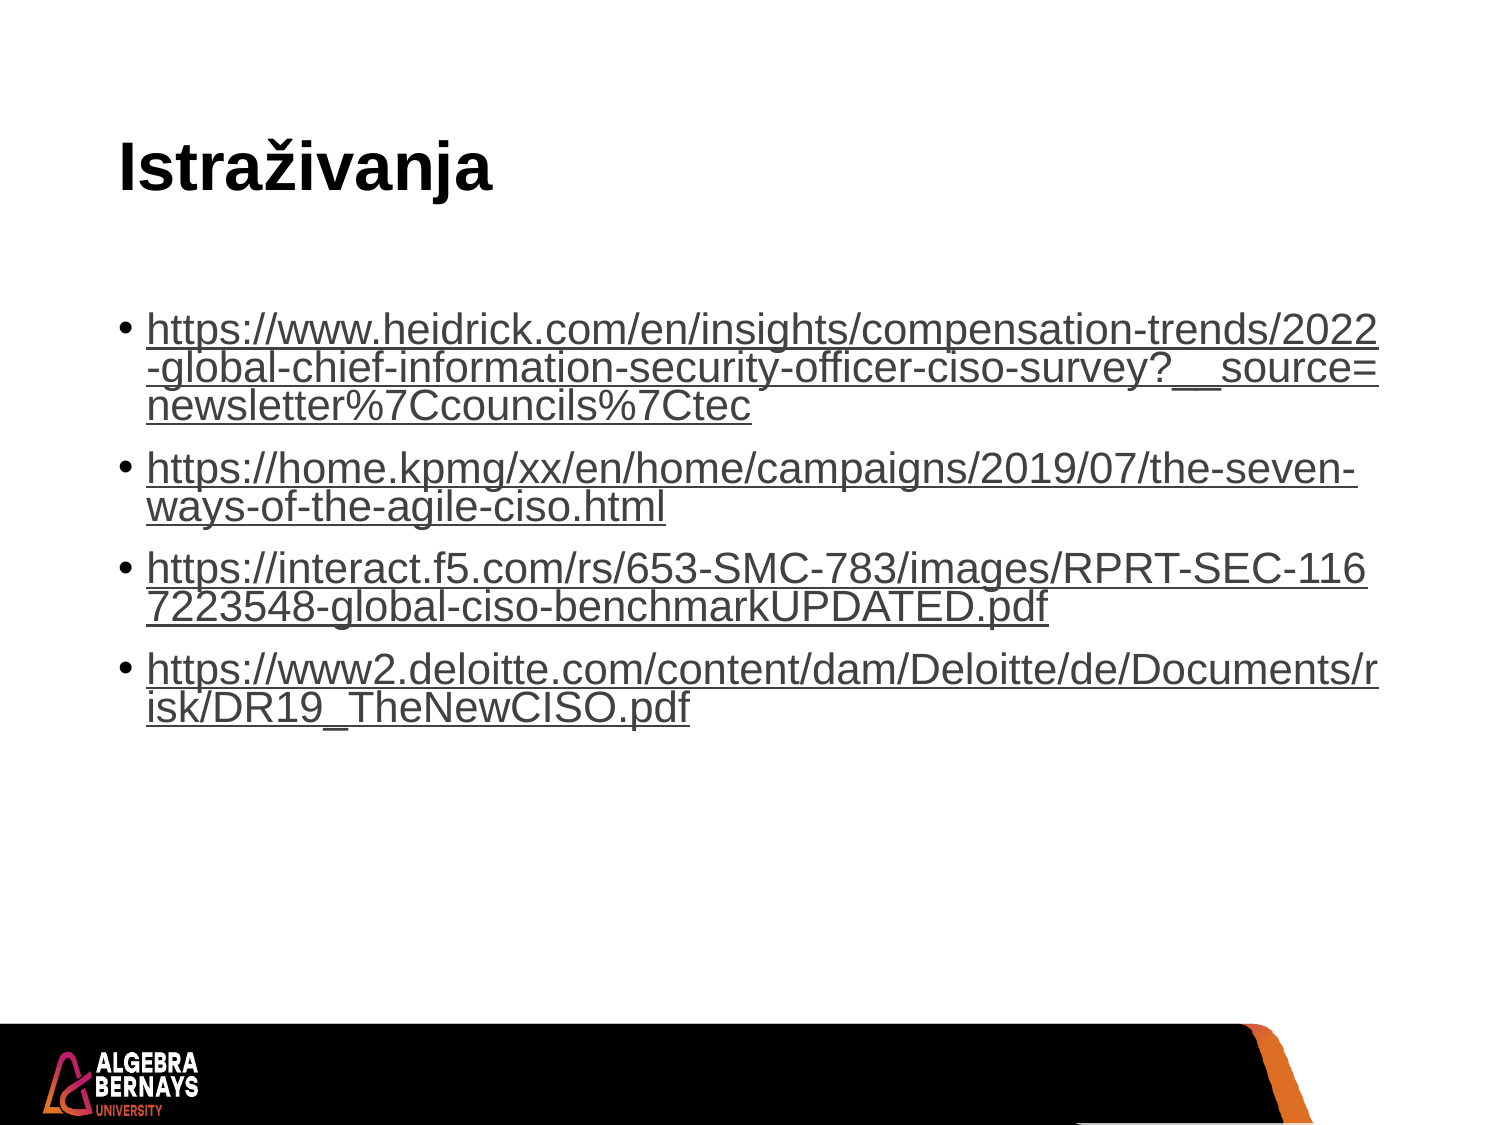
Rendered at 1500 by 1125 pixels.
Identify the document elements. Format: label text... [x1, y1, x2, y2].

title Istraživanja [103, 59, 1397, 278]
picture [0, 1023, 1468, 1125]
list https://www.heidrick.com/en/insights/compensation-trends/2022-global-chief-information-security-officer-ciso-survey?__source=newsletter%7Ccouncils%7Ctec https://home.kpmg/xx/en/home/campaigns/2019/07/the-seven-ways-of-the-agile-ciso.html https://interact.f5.com/rs/653-SMC-783/images/RPRT-SEC-1167223548-global-ciso-benchmarkUPDATED.pdf https://www2.deloitte.com/content/dam/Deloitte/de/Documents/risk/DR19_TheNewCISO.pdf [103, 299, 1397, 1014]
